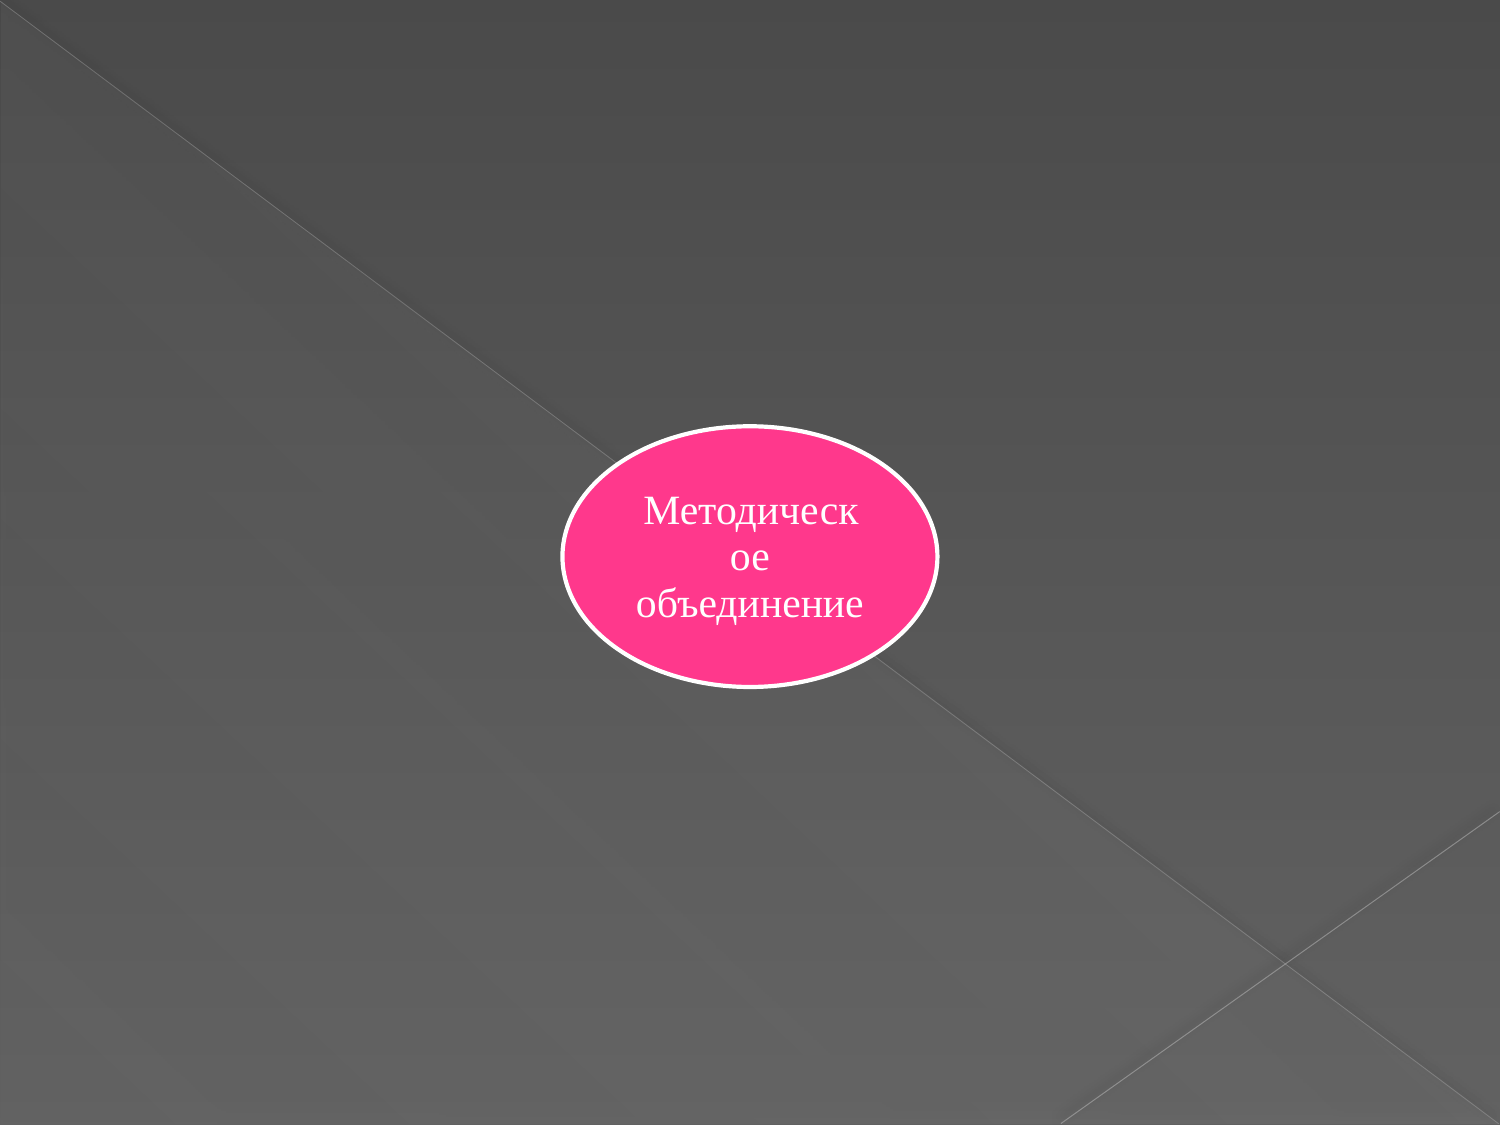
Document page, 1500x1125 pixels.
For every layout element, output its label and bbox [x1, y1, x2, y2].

list [0, 34, 1500, 1079]
